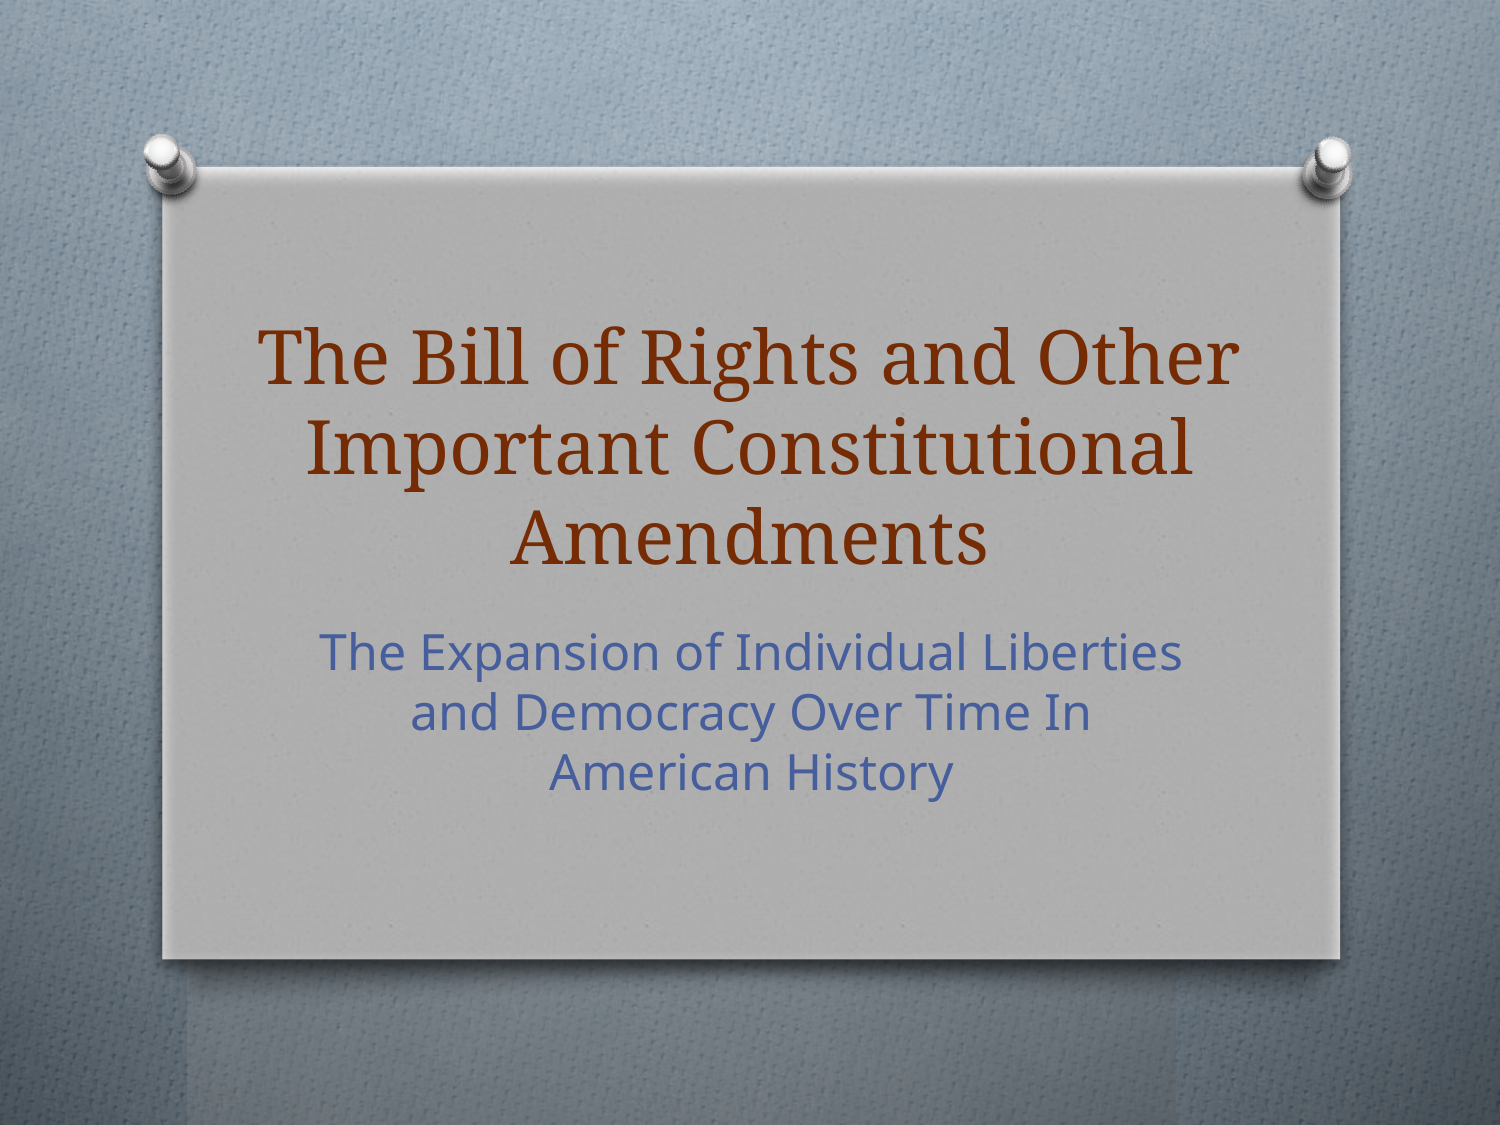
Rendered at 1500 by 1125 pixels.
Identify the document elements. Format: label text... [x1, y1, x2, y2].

picture [1274, 109, 1396, 230]
subtitle The Expansion of Individual Liberties and Democracy Over Time In American History [283, 612, 1221, 863]
title The Bill of Rights and Other Important Constitutional Amendments [200, 287, 1300, 588]
picture [112, 100, 235, 224]
